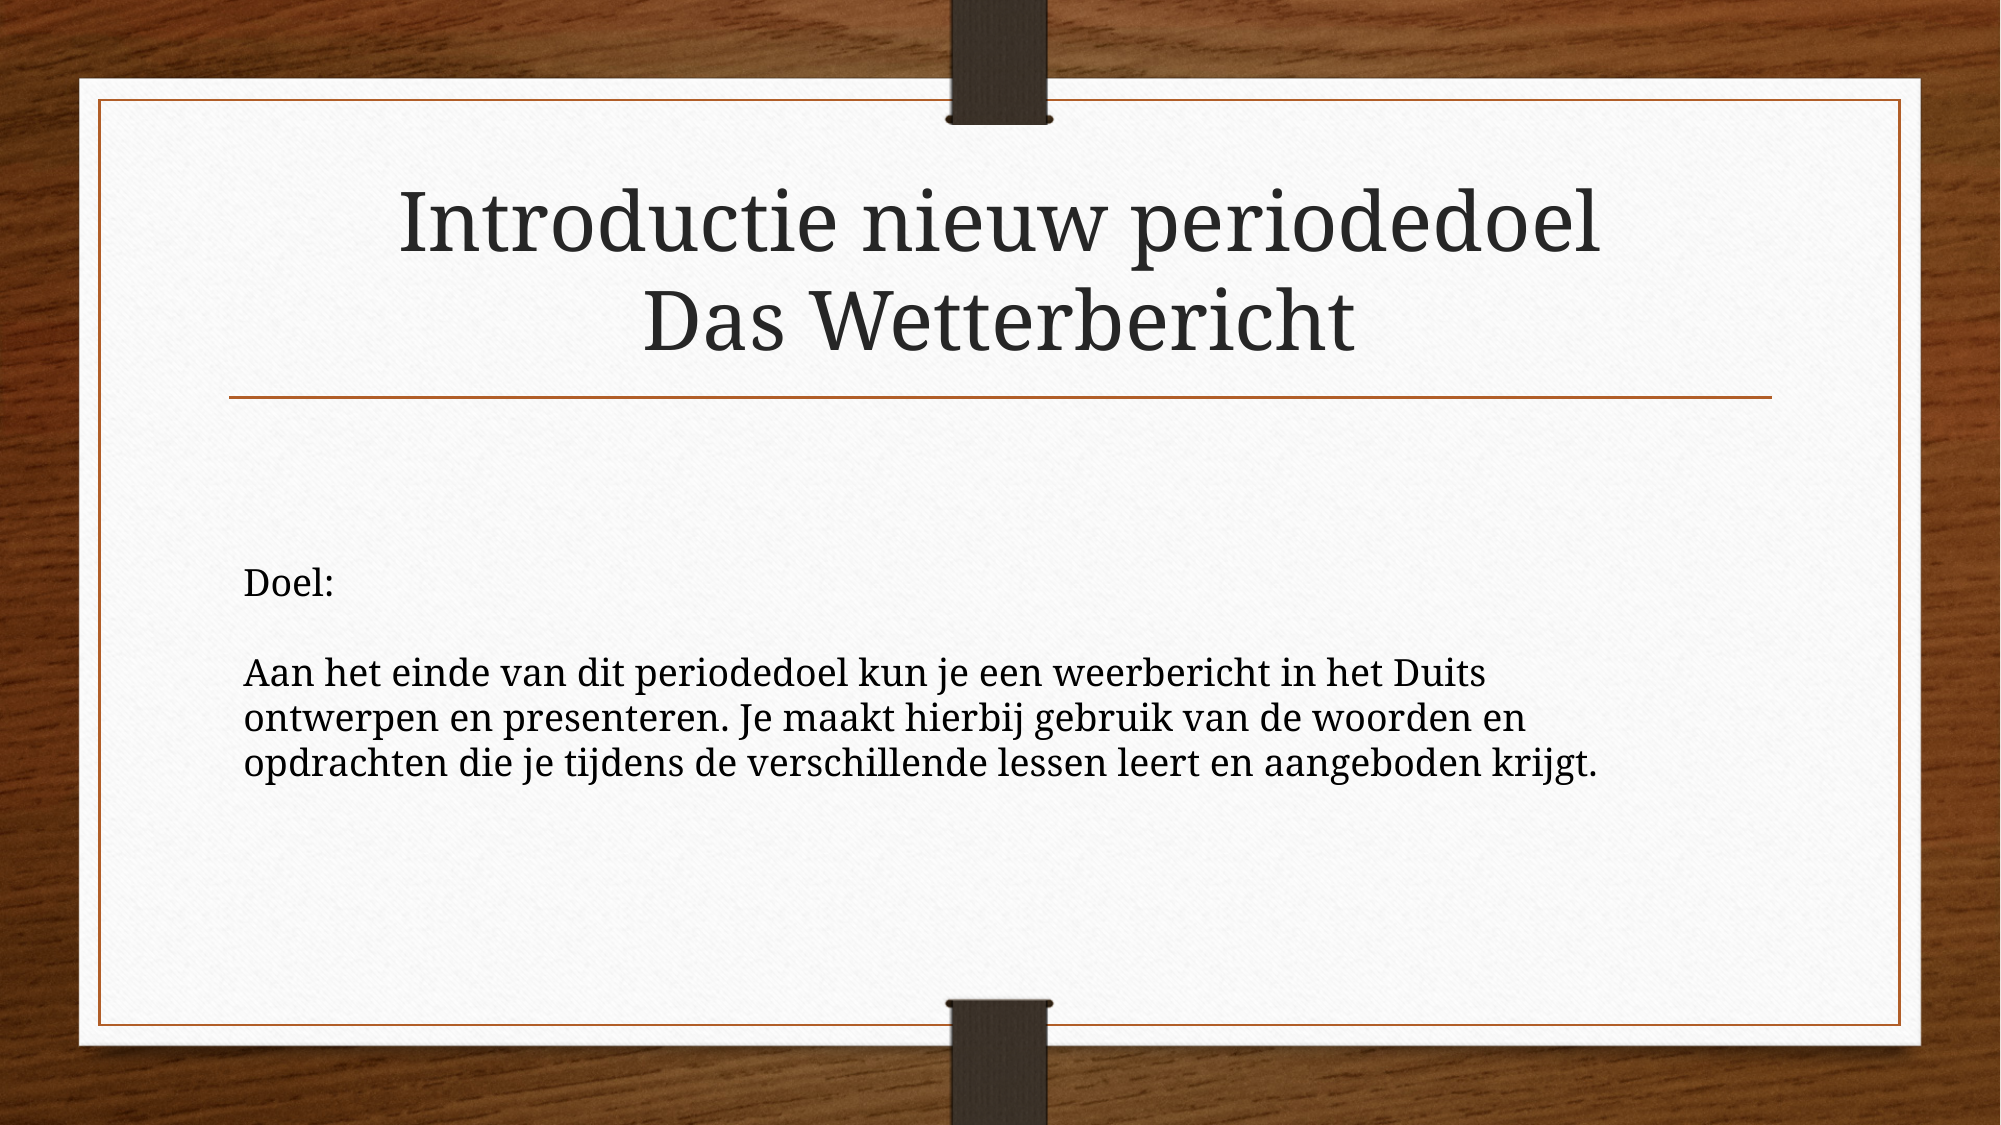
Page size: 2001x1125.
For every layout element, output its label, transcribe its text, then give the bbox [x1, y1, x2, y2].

text_box Doel: Aan het einde van dit periodedoel kun je een weerbericht in het Duits ontwerpen en presenteren. Je maakt hierbij gebruik van de woorden en opdrachten die je tijdens de verschillende lessen leert en aangeboden krijgt. [228, 551, 1681, 792]
picture [0, 0, 948, 1125]
picture [101, 0, 2001, 1125]
title Introductie nieuw periodedoel Das Wetterbericht [212, 161, 1788, 375]
